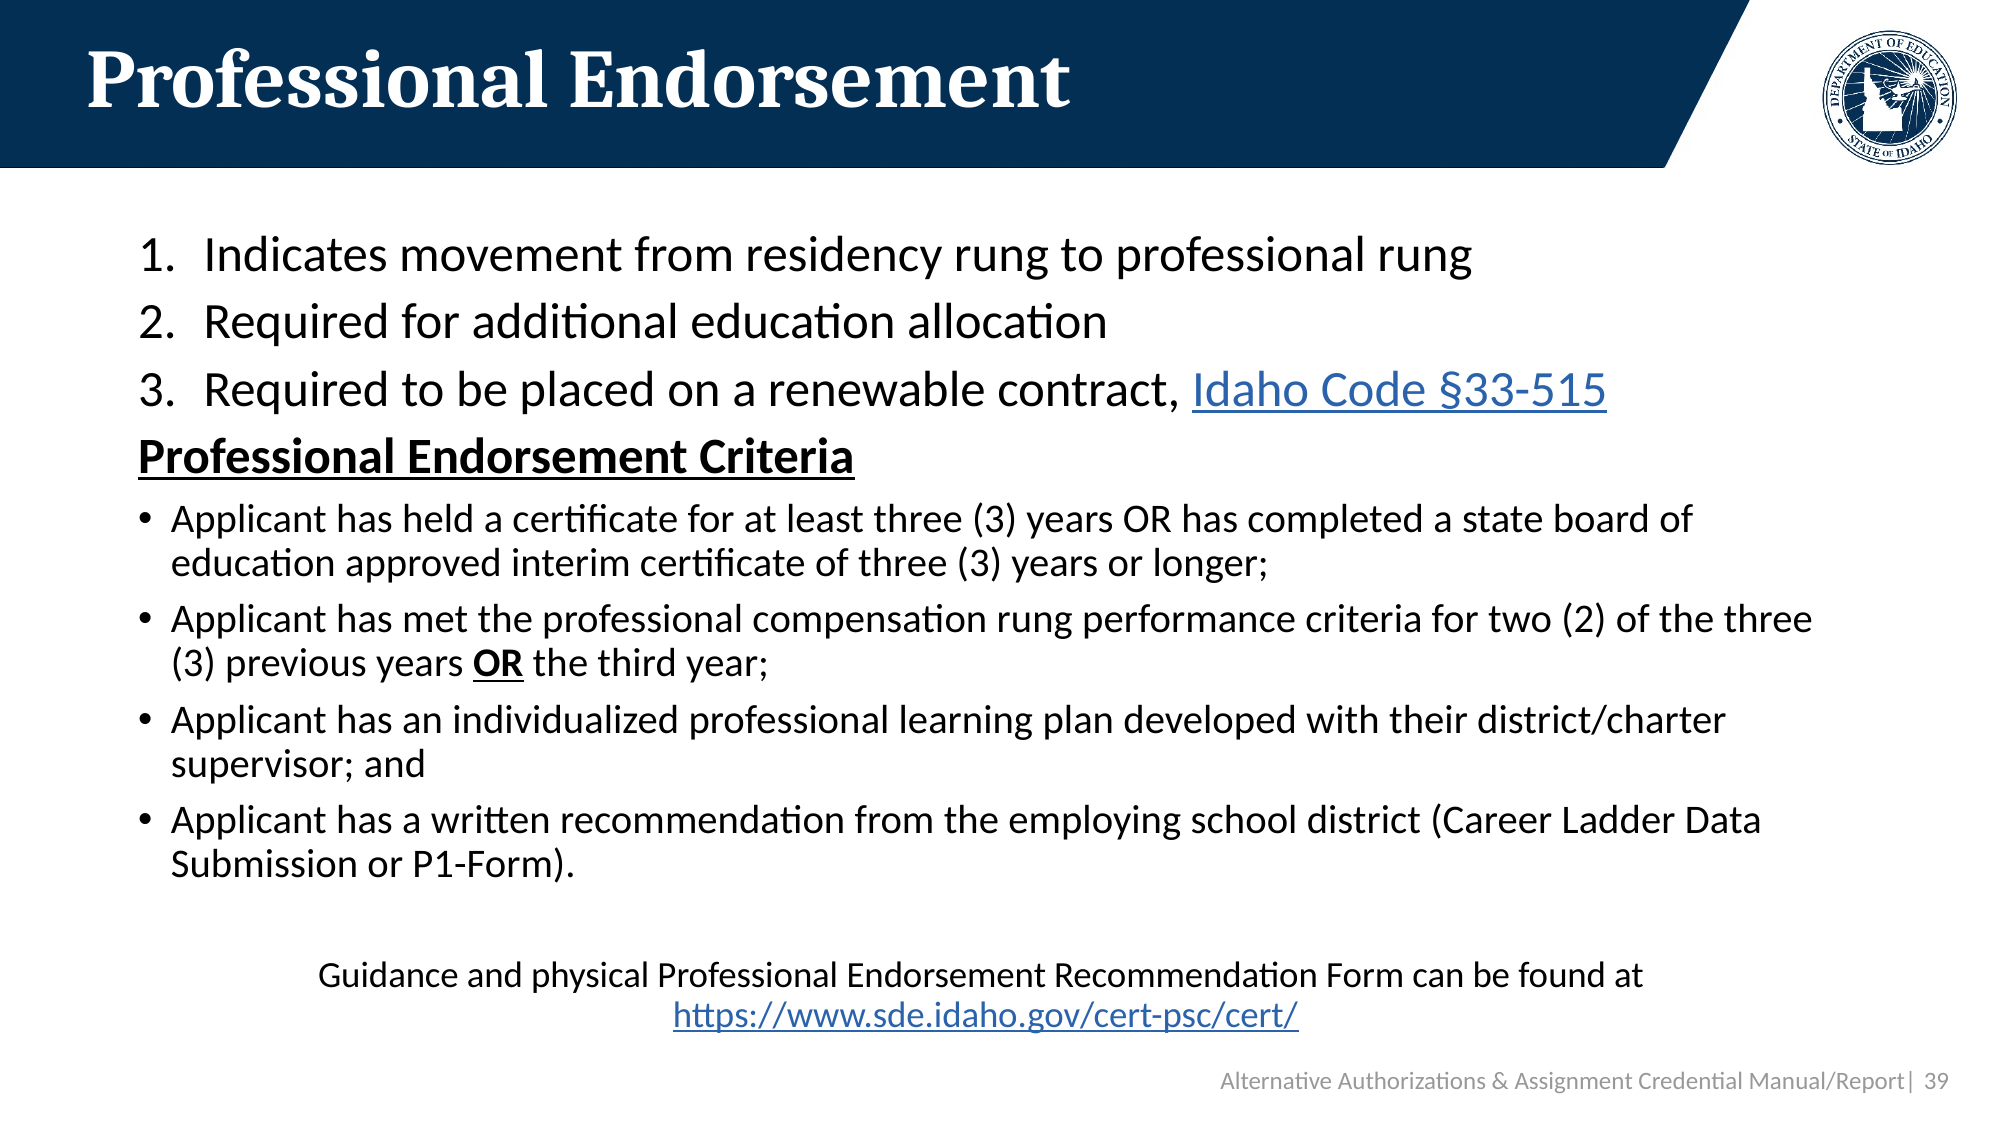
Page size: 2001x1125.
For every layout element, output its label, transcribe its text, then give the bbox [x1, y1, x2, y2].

slide_number Alternative Authorizations & Assignment Credential Manual/Report| 39 [1146, 1049, 1965, 1109]
picture [1665, 0, 1965, 173]
list Indicates movement from residency rung to professional rung Required for additional education allocation Required to be placed on a renewable contract, Idaho Code §33-515 Professional Endorsement Criteria Applicant has held a certificate for at least three (3) years OR has completed a state board of education approved interim certificate of three (3) years or longer; Applicant has met the professional compensation rung performance criteria for two (2) of the three (3) previous years OR the third year; Applicant has an individualized professional learning plan developed with their district/charter supervisor; and Applicant has a written recommendation from the employing school district (Career Ladder Data Submission or P1-Form). Guidance and physical Professional Endorsement Recommendation Form can be found at https://www.sde.idaho.gov/cert-psc/cert/ [123, 219, 1849, 1050]
title Professional Endorsement [71, 0, 1797, 163]
